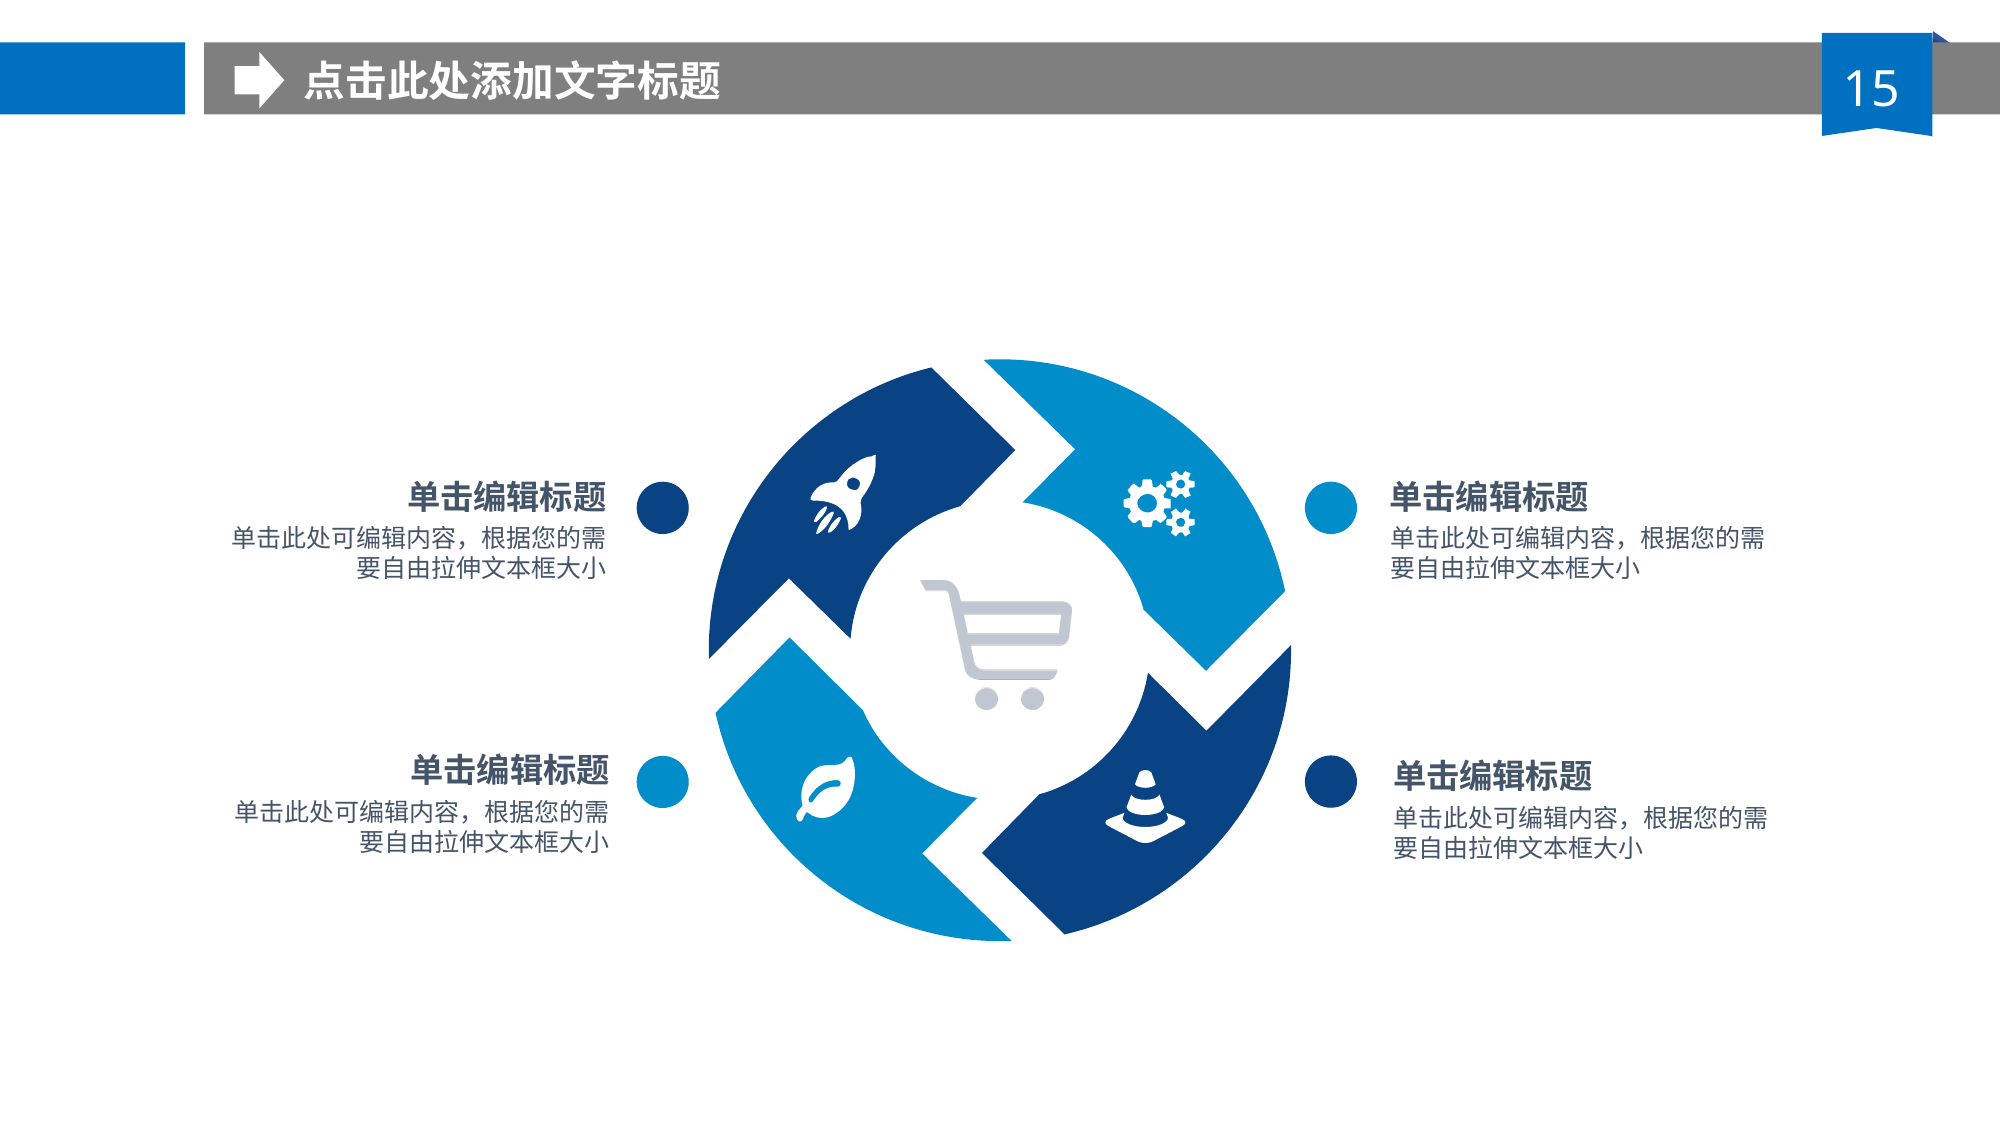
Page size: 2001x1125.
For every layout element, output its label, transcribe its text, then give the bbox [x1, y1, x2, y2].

text_box [981, 645, 1292, 935]
text_box 15 [1822, 49, 1933, 193]
text_box [1304, 481, 1357, 535]
text_box [234, 52, 285, 109]
text_box [1821, 32, 1933, 136]
text_box [204, 42, 1821, 115]
text_box 单击此处可编辑内容，根据您的需要自由拉伸文本框大小 [1393, 802, 1777, 863]
text_box [1304, 755, 1357, 808]
text_box 单击编辑标题 [226, 749, 610, 790]
text_box [0, 42, 186, 115]
text_box [708, 367, 1016, 660]
text_box [816, 511, 834, 534]
text_box 单击此处可编辑内容，根据您的需要自由拉伸文本框大小 [223, 522, 607, 583]
text_box [1123, 471, 1195, 537]
text_box [1932, 31, 1949, 42]
text_box [636, 481, 689, 535]
text_box [810, 455, 876, 531]
text_box [1135, 770, 1156, 788]
text_box 单击编辑标题 [1389, 475, 1774, 516]
text_box 单击编辑标题 [222, 475, 607, 516]
text_box [828, 517, 841, 533]
text_box 单击此处可编辑内容，根据您的需要自由拉伸文本框大小 [1390, 522, 1774, 583]
picture [919, 580, 1073, 711]
text_box [1105, 812, 1186, 843]
text_box 点击此处添加文字标题 [288, 47, 753, 112]
text_box [636, 755, 689, 808]
text_box [1933, 42, 2000, 115]
text_box [796, 756, 855, 822]
text_box [715, 637, 1012, 942]
text_box [1126, 794, 1165, 815]
text_box 单击此处可编辑内容，根据您的需要自由拉伸文本框大小 [227, 796, 610, 857]
text_box [983, 359, 1286, 671]
text_box 单击编辑标题 [1393, 755, 1777, 796]
